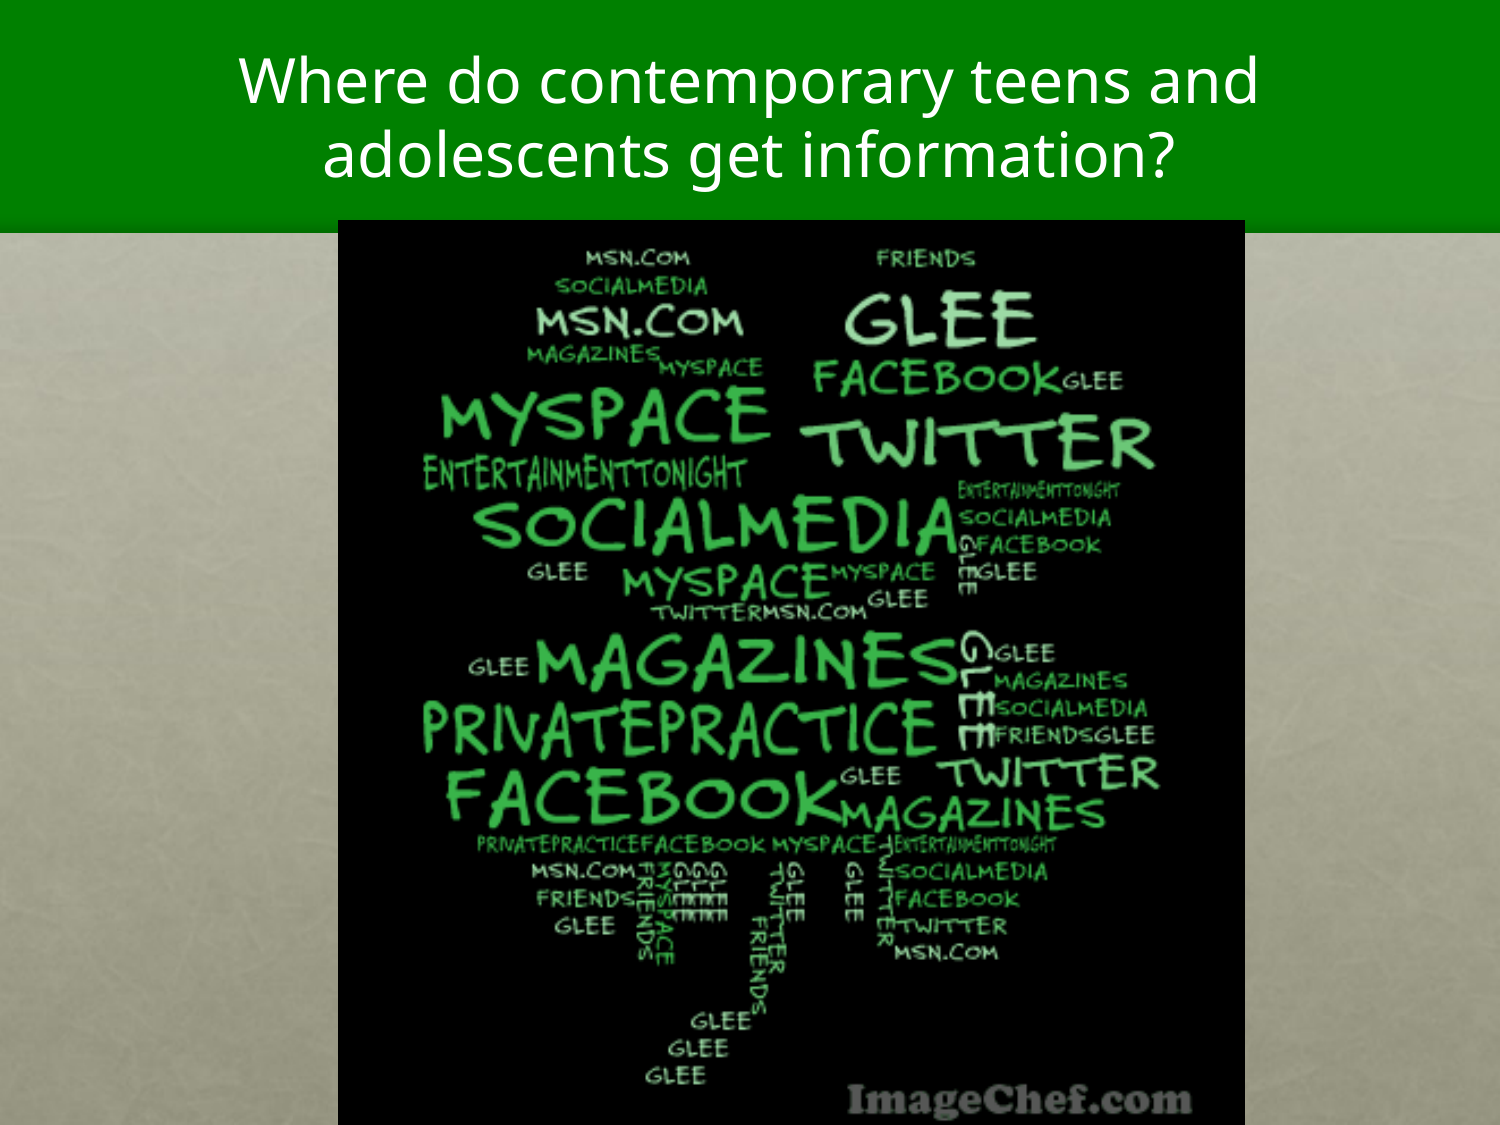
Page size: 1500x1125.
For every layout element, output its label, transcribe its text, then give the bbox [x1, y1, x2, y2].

picture [0, 214, 1500, 1125]
title Where do contemporary teens and adolescents get information? [127, 10, 1372, 221]
